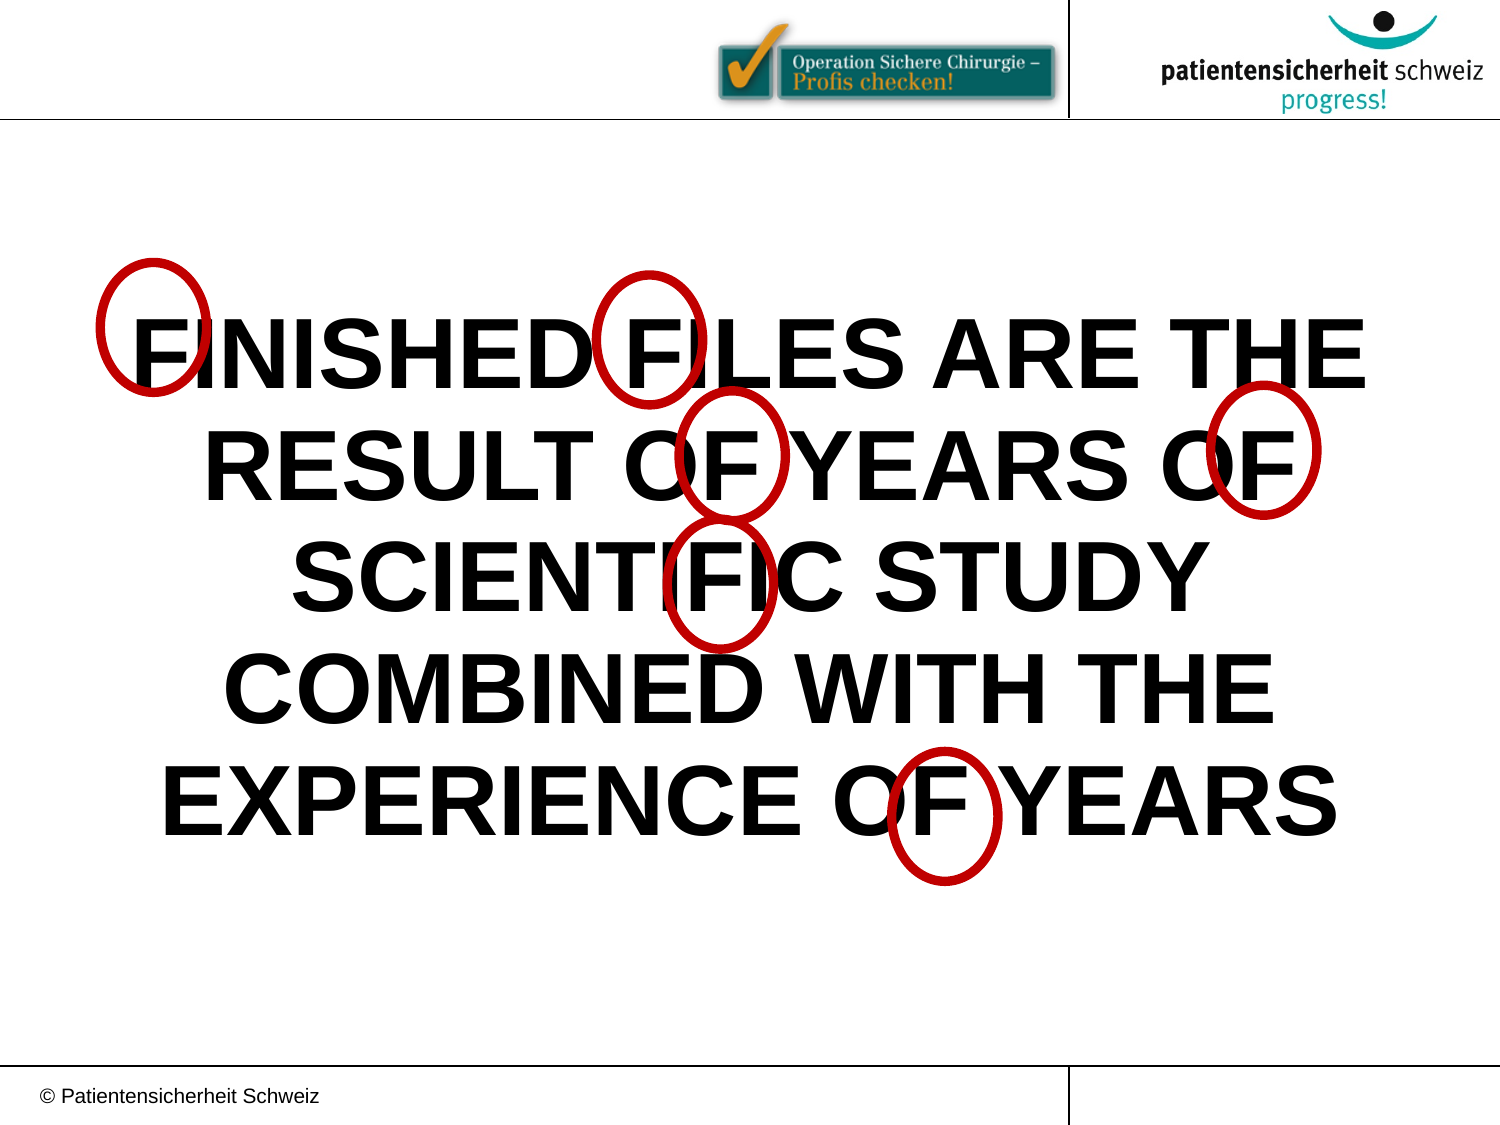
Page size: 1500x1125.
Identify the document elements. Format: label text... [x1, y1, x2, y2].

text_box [100, 262, 1318, 882]
list FINISHED FILES ARE THE RESULT OF YEARS OF SCIENTIFIC STUDY COMBINED WITH THE EXPERIENCE OF YEARS [60, 149, 1442, 1006]
picture [708, 11, 1068, 114]
list © Patientensicherheit Schweiz [40, 775, 1425, 1125]
picture [1162, 11, 1483, 114]
